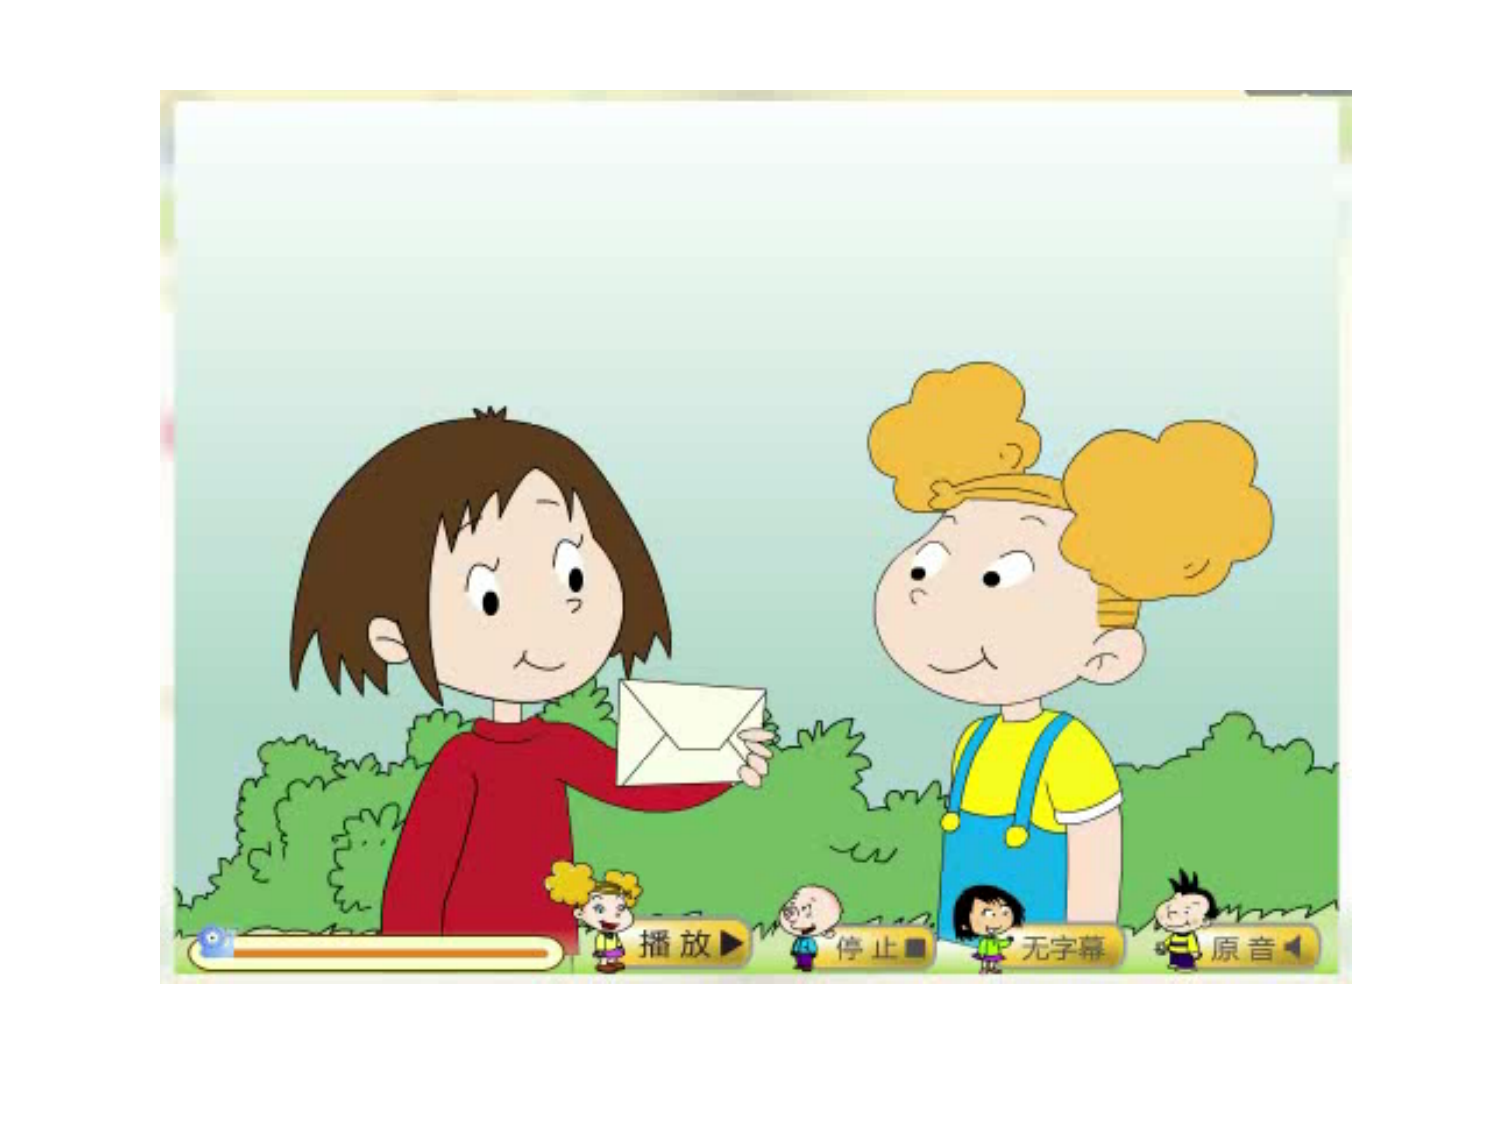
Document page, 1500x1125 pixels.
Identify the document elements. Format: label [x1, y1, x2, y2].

text_box [159, 89, 1353, 986]
